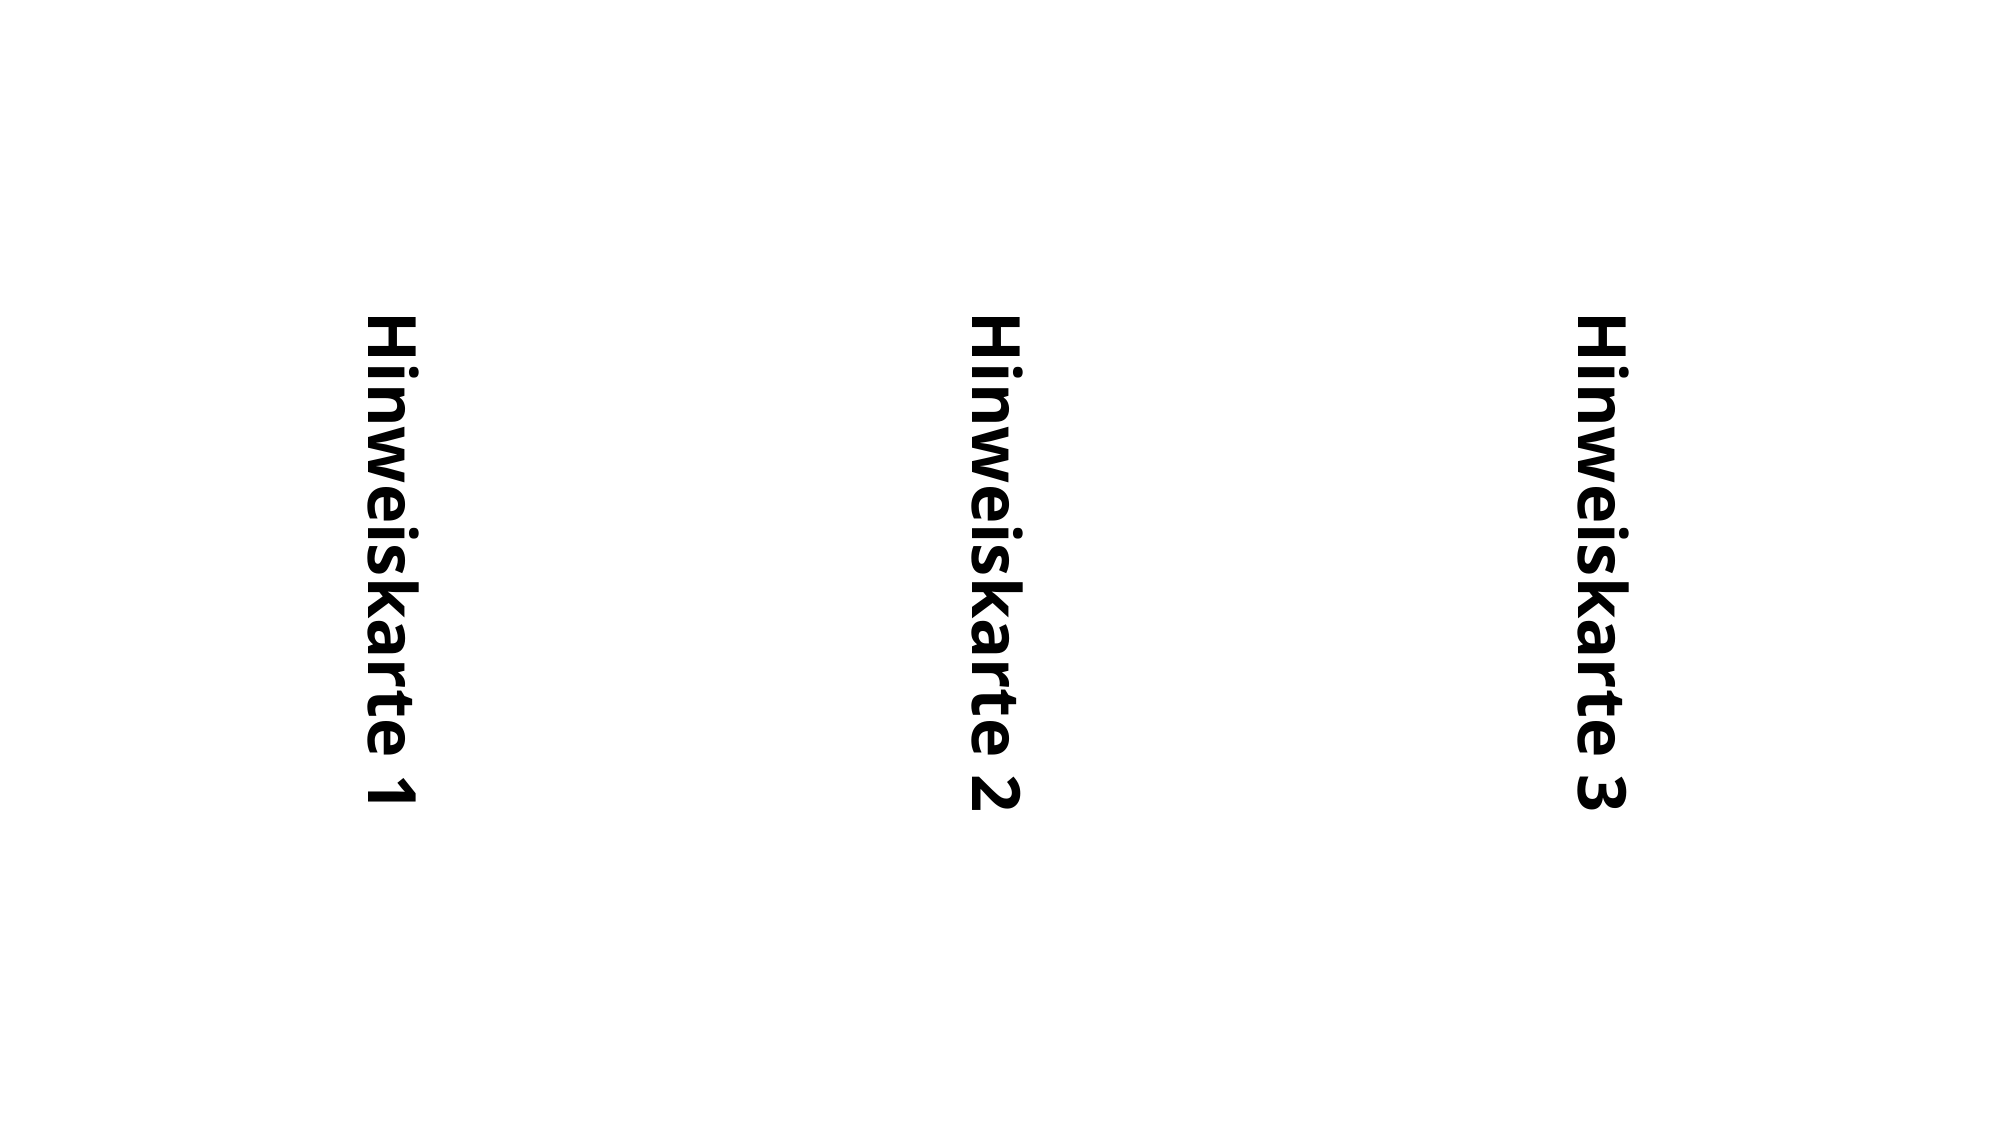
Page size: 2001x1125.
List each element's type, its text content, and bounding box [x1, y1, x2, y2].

text_box Hinweiskarte 2 [952, 0, 1047, 1125]
text_box Hinweiskarte 3 [1558, 0, 1653, 1125]
text_box Hinweiskarte 1 [347, 0, 443, 1125]
